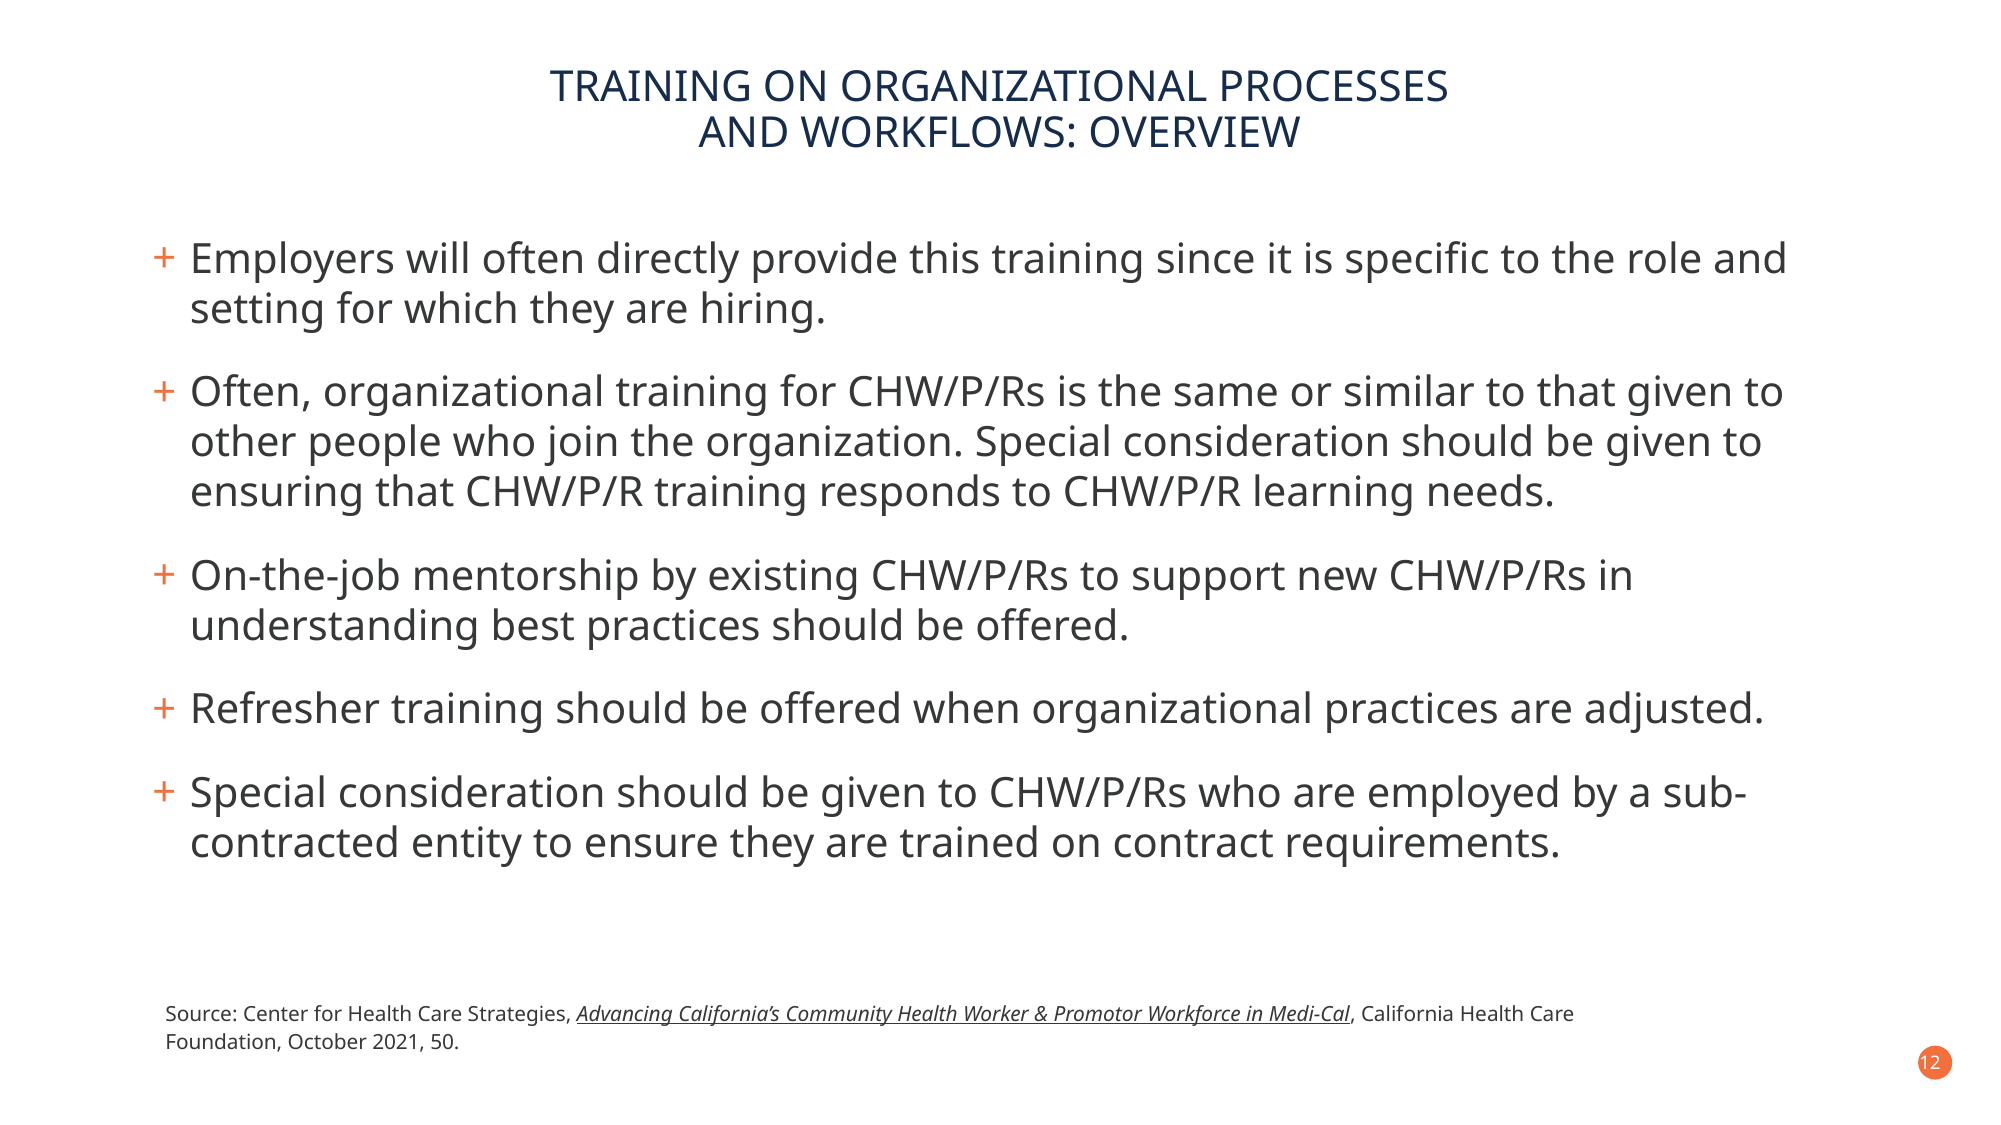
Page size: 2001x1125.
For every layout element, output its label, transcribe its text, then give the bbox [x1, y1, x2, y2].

list Employers will often directly provide this training since it is specific to the role and setting for which they are hiring. Often, organizational training for CHW/P/Rs is the same or similar to that given to other people who join the organization. Special consideration should be given to ensuring that CHW/P/R training responds to CHW/P/R learning needs. On-the-job mentorship by existing CHW/P/Rs to support new CHW/P/Rs in understanding best practices should be offered. Refresher training should be offered when organizational practices are adjusted. Special consideration should be given to CHW/P/Rs who are employed by a sub-contracted entity to ensure they are trained on contract requirements. [137, 223, 1863, 1050]
title Training on organizational processes and workflows: Overview [137, 57, 1863, 165]
text_box Source: Center for Health Care Strategies, Advancing California’s Community Health Worker & Promotor Workforce in Medi-Cal, California Health Care Foundation, October 2021, 50. [150, 993, 1711, 1061]
